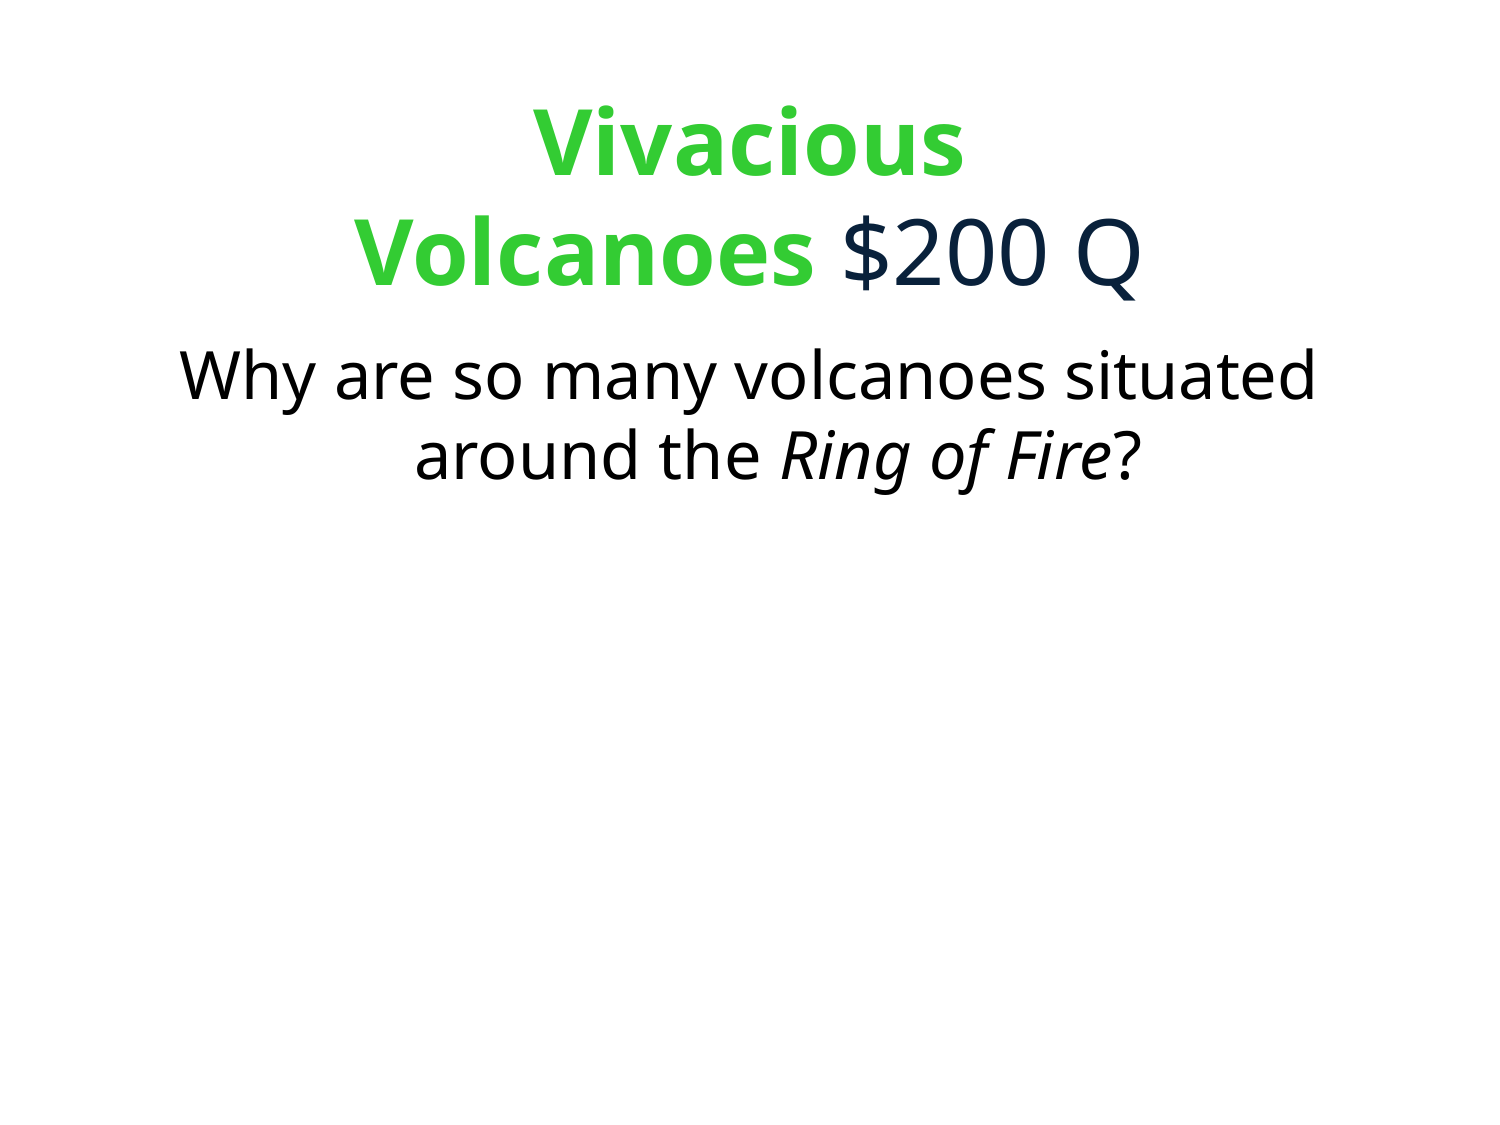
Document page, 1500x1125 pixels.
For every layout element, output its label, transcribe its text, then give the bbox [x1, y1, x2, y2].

list Why are so many volcanoes situated around the Ring of Fire? [112, 324, 1388, 1001]
title Vivacious Volcanoes $200 Q [112, 99, 1388, 288]
